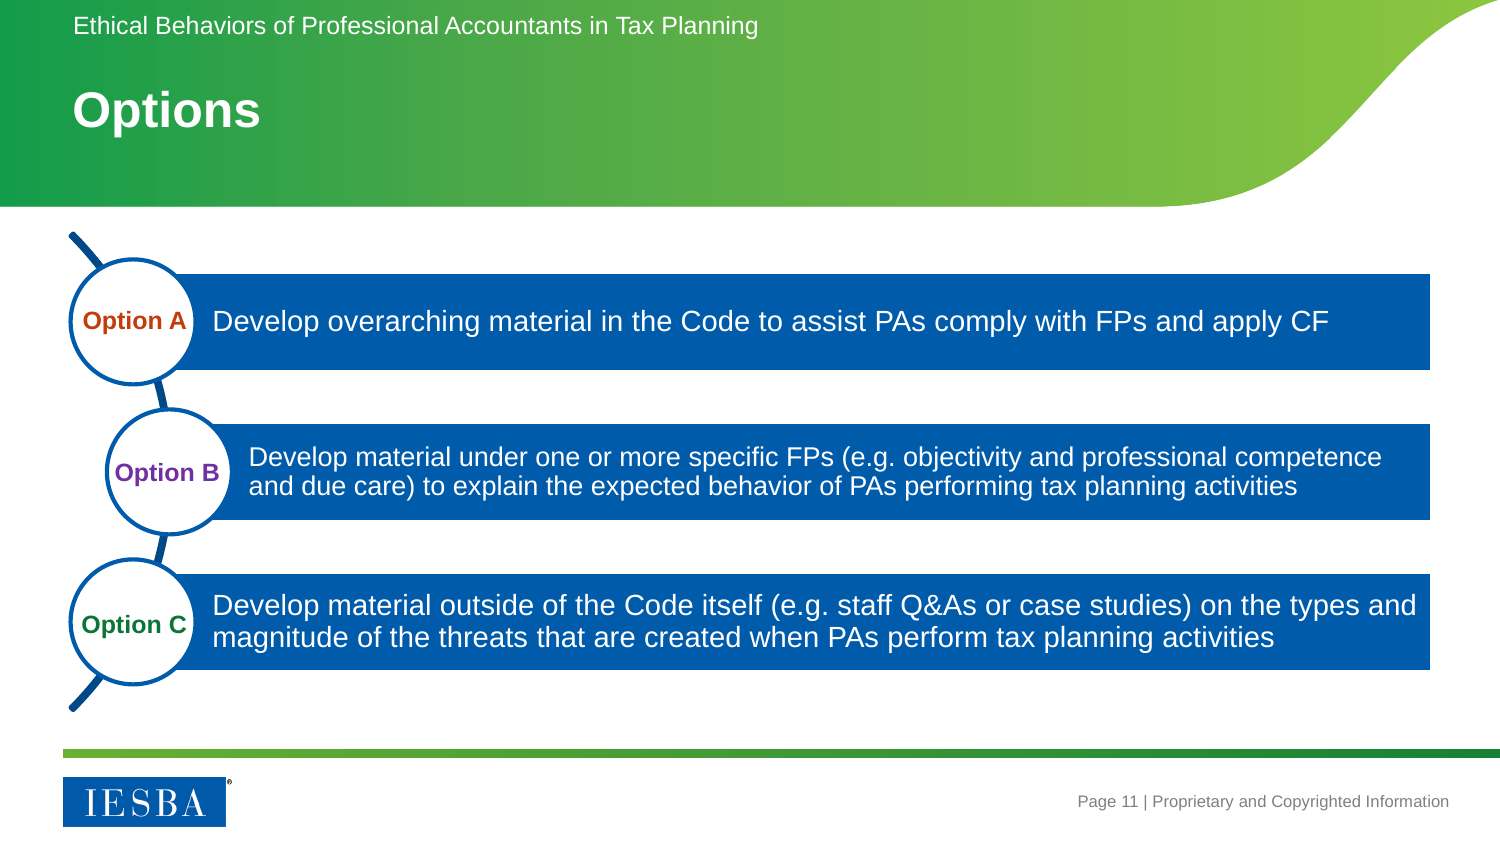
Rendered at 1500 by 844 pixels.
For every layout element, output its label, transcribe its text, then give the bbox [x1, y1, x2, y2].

subtitle Ethical Behaviors of Professional Accountants in Tax Planning [73, 12, 849, 43]
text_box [62, 221, 1439, 723]
picture [63, 777, 232, 827]
title Options [72, 74, 1310, 141]
picture [0, 0, 1500, 207]
